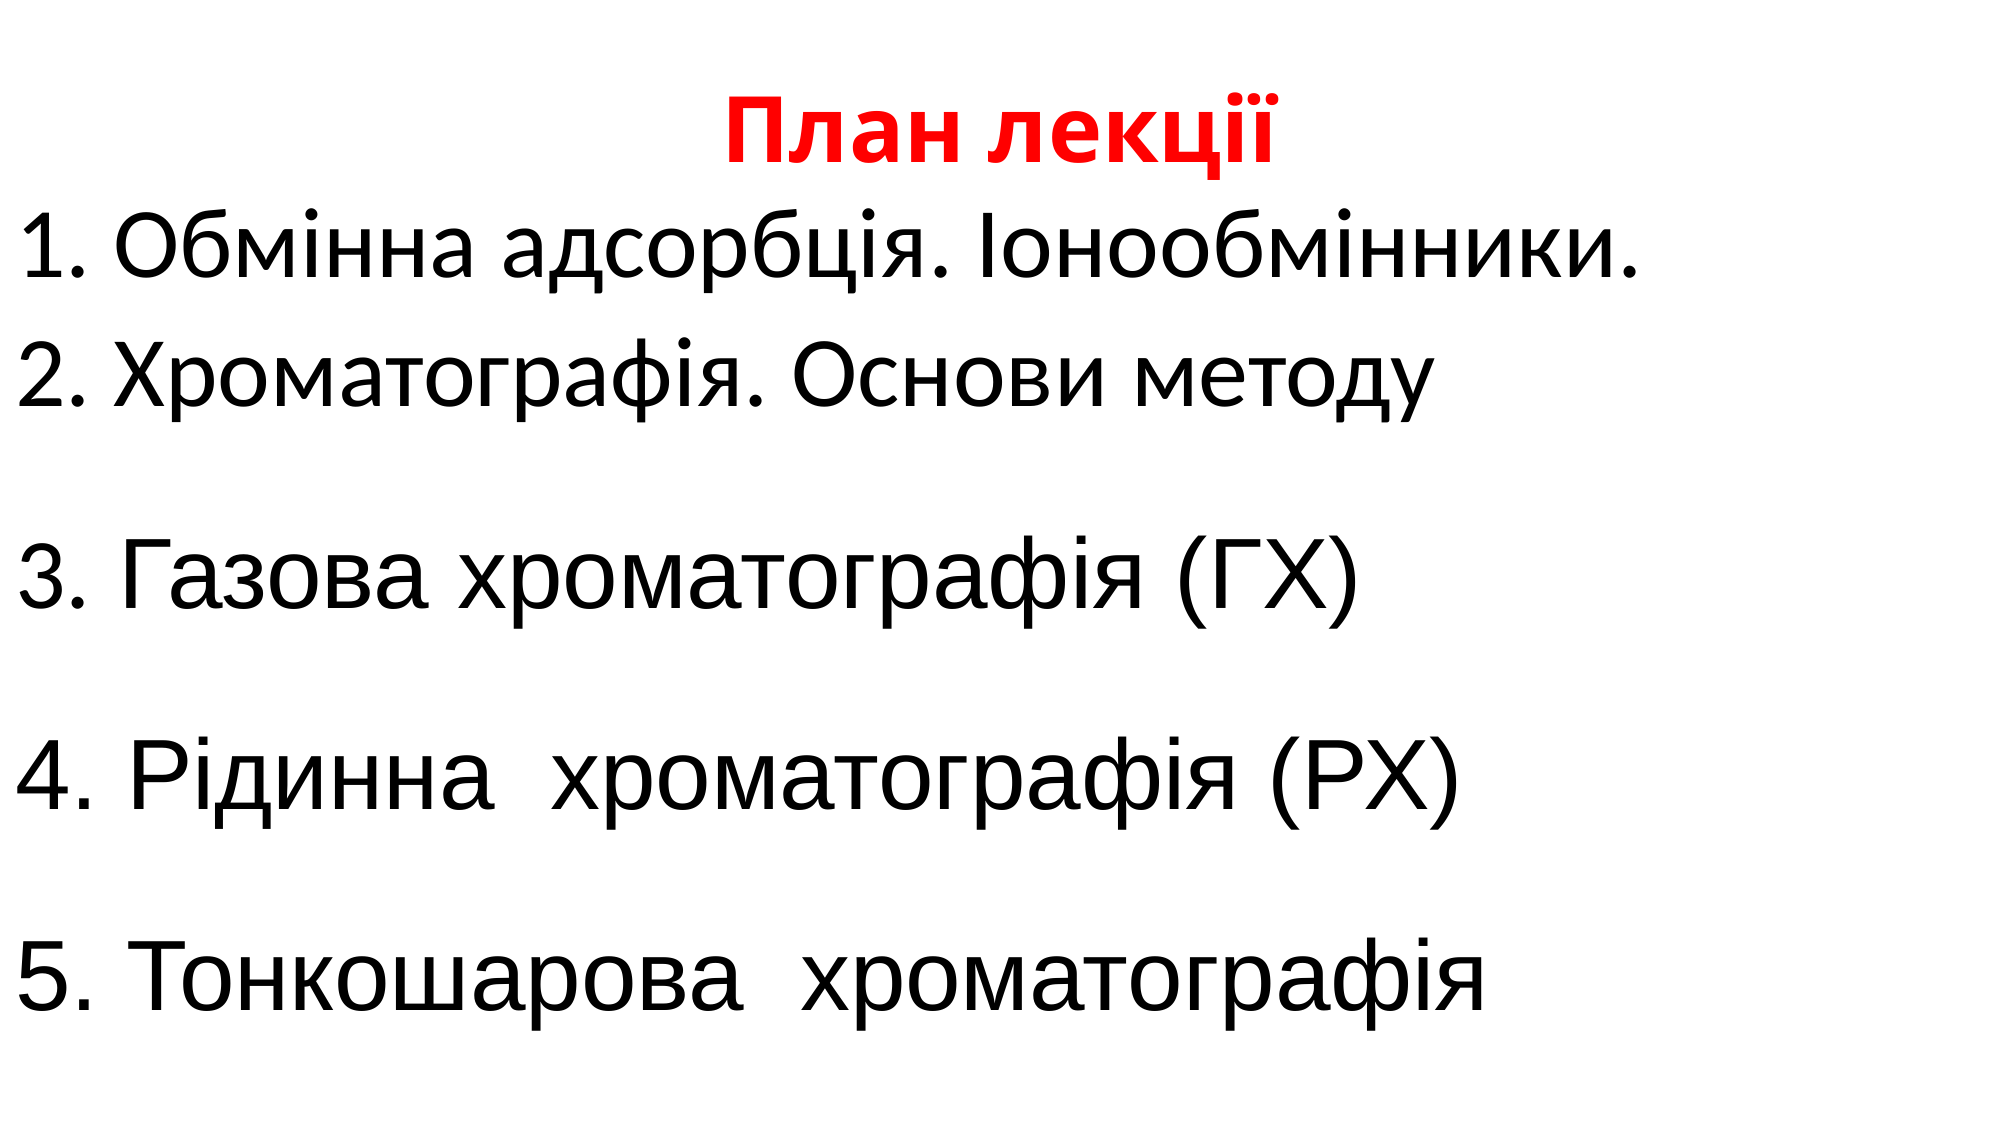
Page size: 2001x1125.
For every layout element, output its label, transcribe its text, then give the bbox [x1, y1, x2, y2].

title План лекції [137, 59, 1863, 205]
list 1. Обмінна адсорбція. Іонообмінники. 2. Хроматографія. Основи методу 3. Газова хроматографія (ГХ) 4. Рідинна хроматографія (РХ) 5. Тонкошарова хроматографія [0, 183, 2000, 1125]
